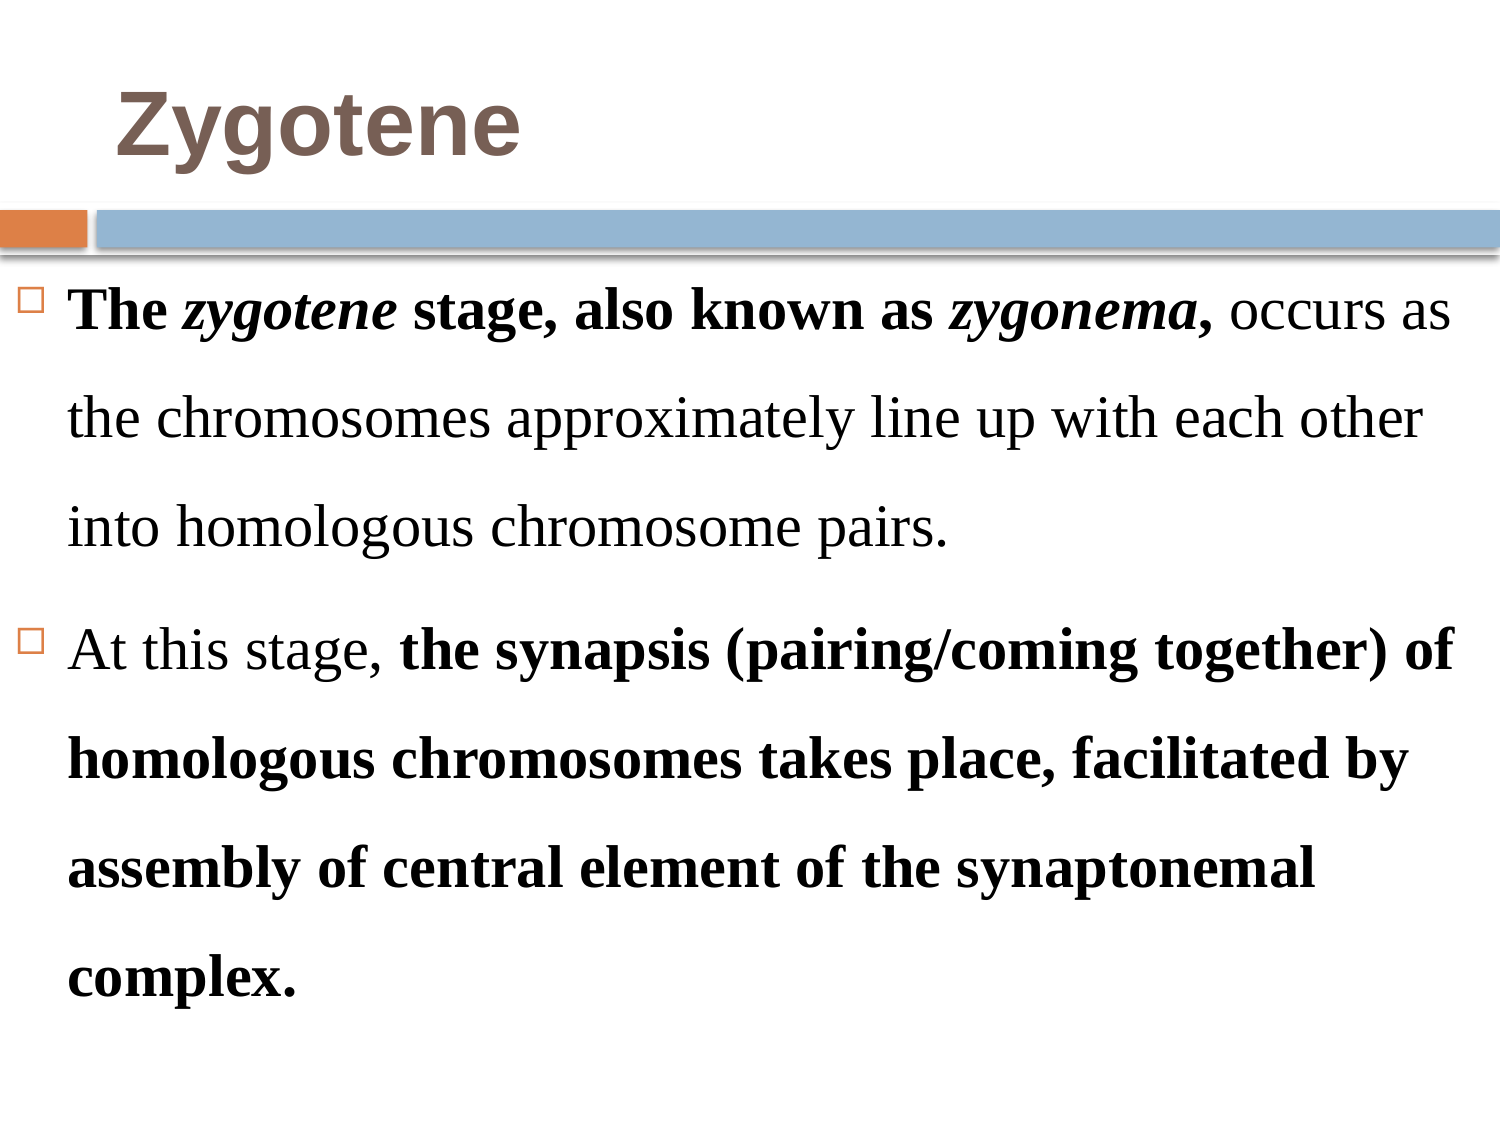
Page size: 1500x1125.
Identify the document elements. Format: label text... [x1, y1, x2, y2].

list The zygotene stage, also known as zygonema, occurs as the chromosomes approximately line up with each other into homologous chromosome pairs. At this stage, the synapsis (pairing/coming together) of homologous chromosomes takes place, facilitated by assembly of central element of the synaptonemal complex. [0, 224, 1500, 1125]
title Zygotene [100, 37, 1438, 200]
